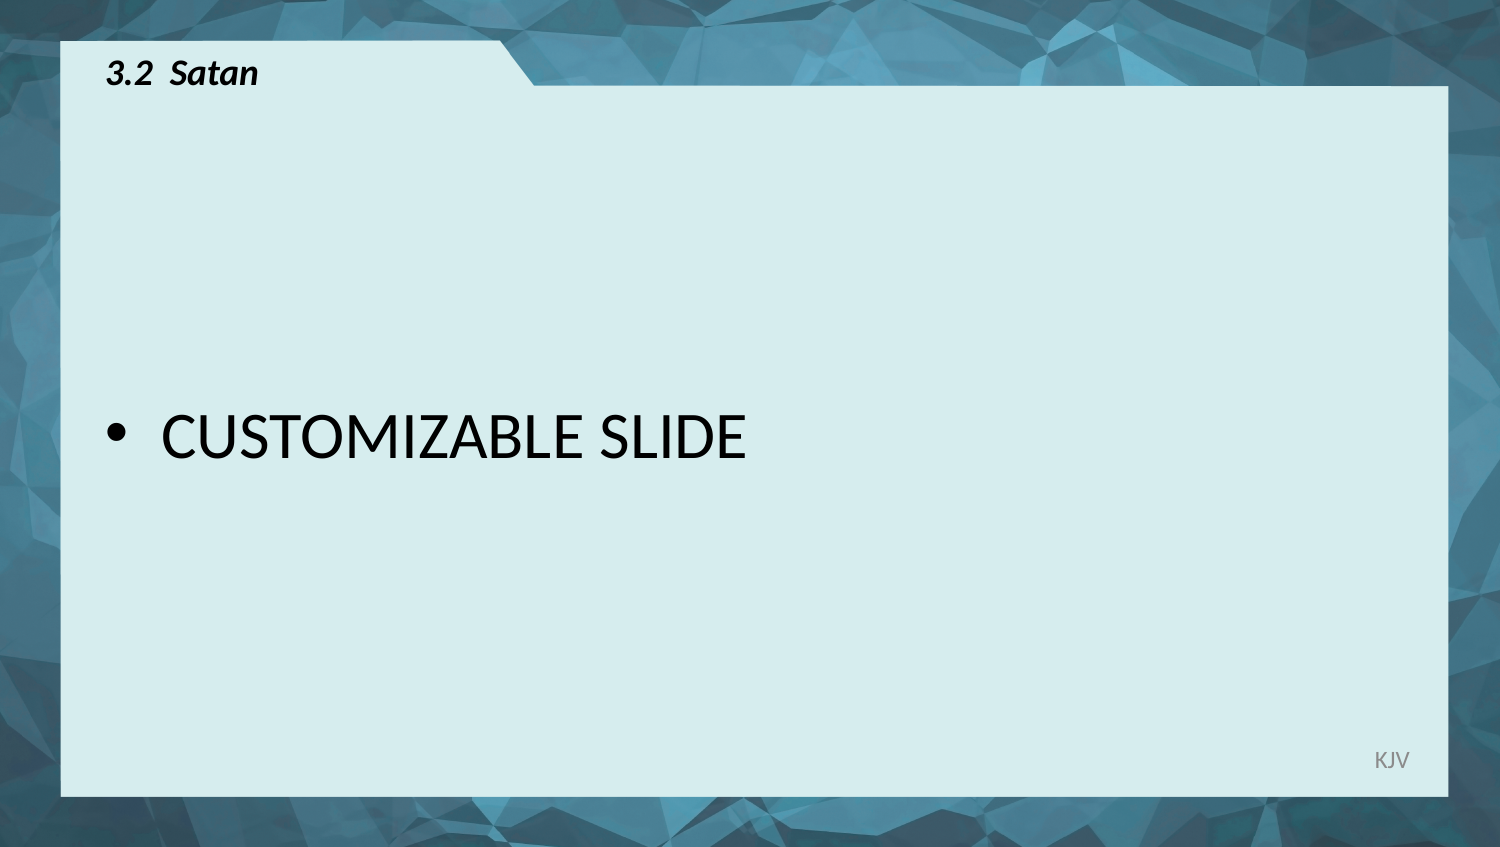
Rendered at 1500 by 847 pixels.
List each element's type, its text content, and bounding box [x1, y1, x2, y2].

footer KJV [950, 736, 1425, 782]
list CUSTOMIZABLE SLIDE [89, 141, 1403, 722]
picture [0, 0, 1500, 847]
title 3.2 Satan [89, 33, 1420, 108]
